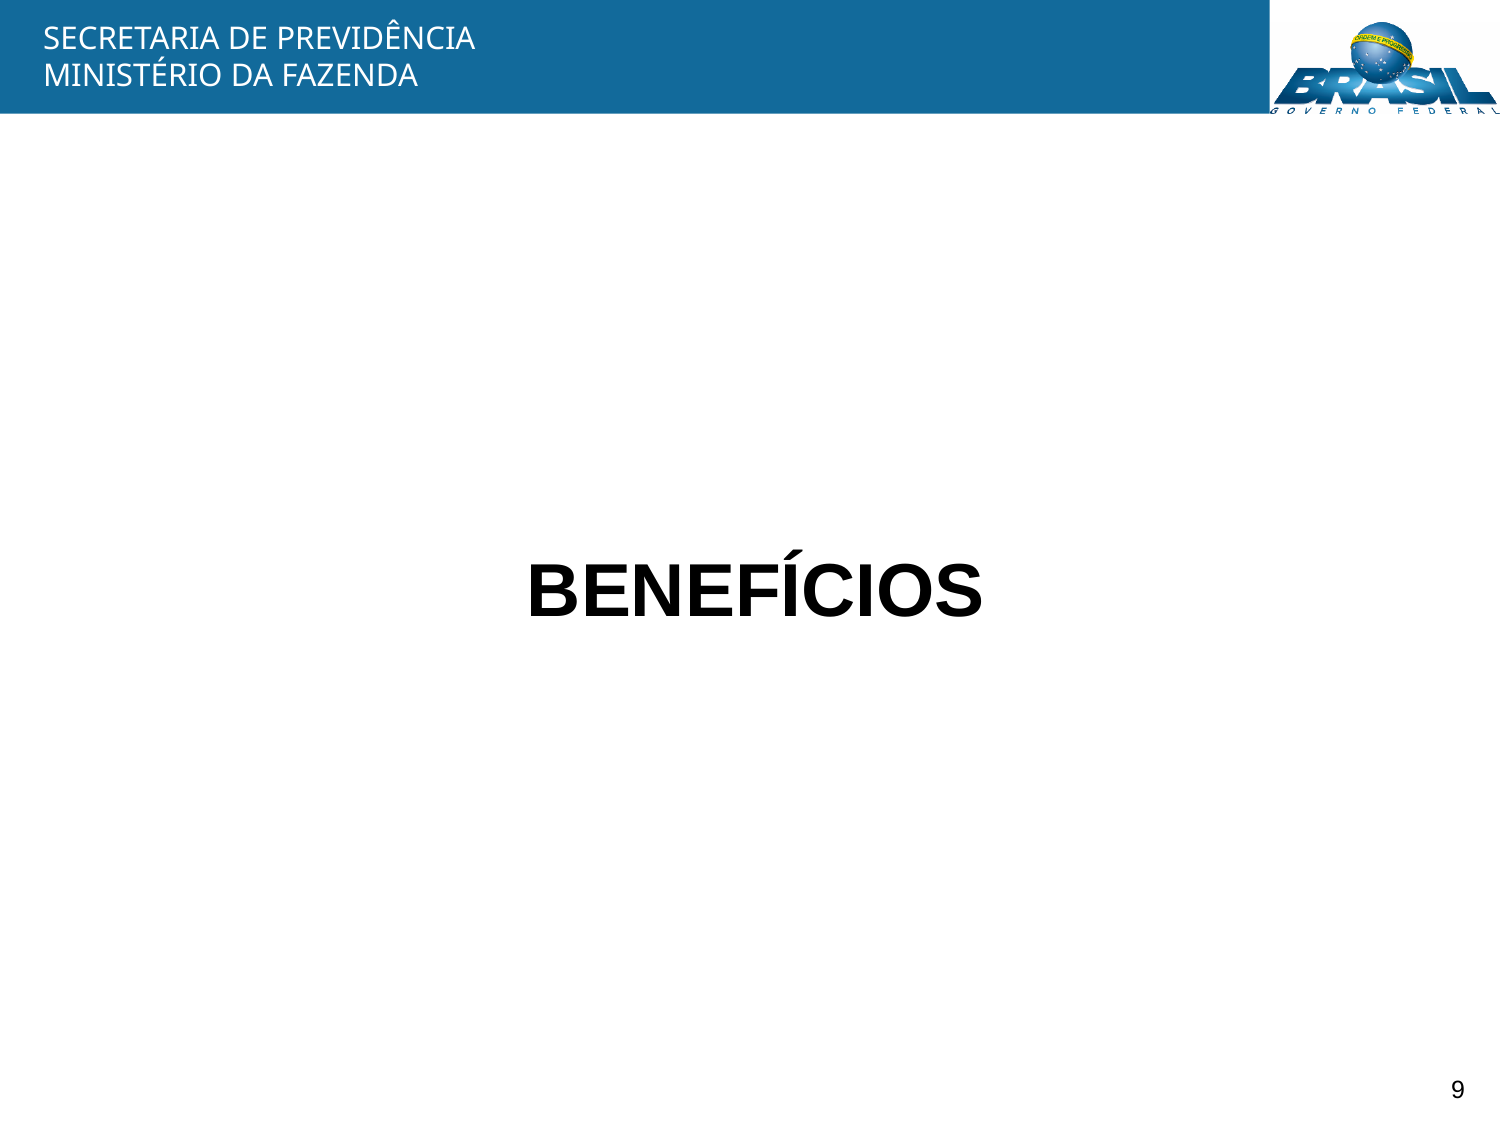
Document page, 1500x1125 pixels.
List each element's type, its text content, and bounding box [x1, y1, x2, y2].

text_box BENEFÍCIOS [5, 172, 1500, 1000]
picture [1270, 22, 1500, 114]
